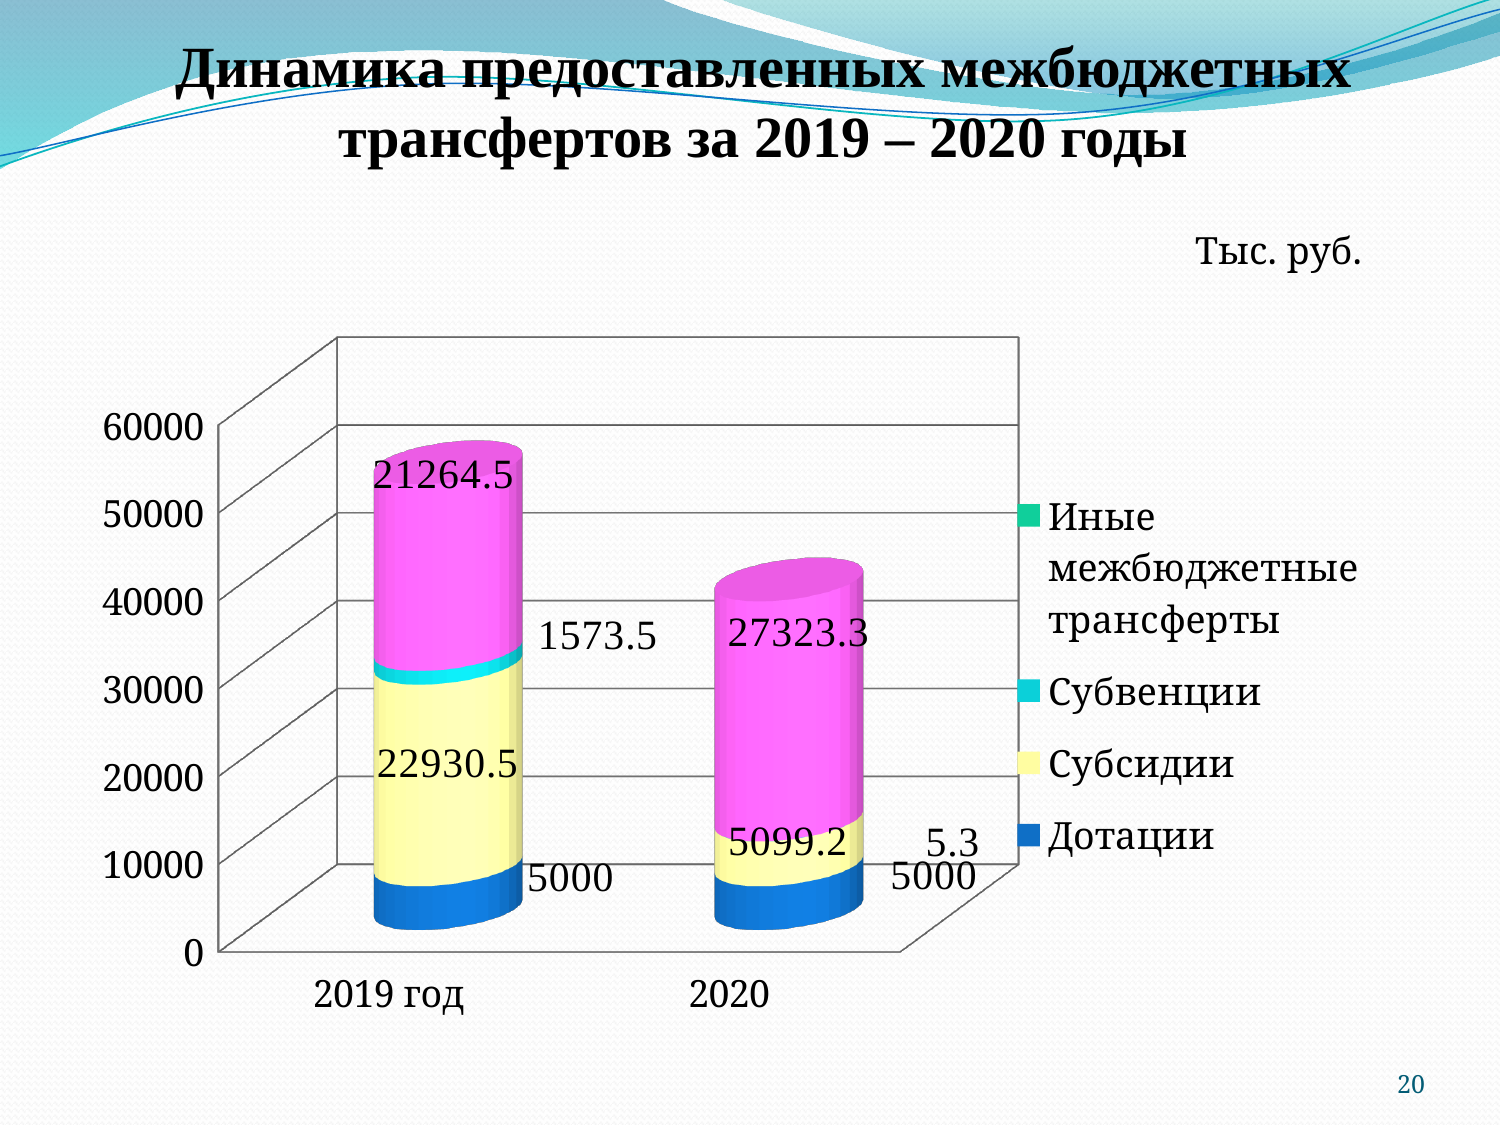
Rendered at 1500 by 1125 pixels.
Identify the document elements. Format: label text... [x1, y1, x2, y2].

text_box Тыс. руб. [1180, 219, 1377, 280]
title Динамика предоставленных межбюджетных трансфертов за 2019 – 2020 годы [88, 19, 1439, 169]
chart [74, 317, 1426, 1038]
slide_number 20 [1299, 1049, 1425, 1103]
